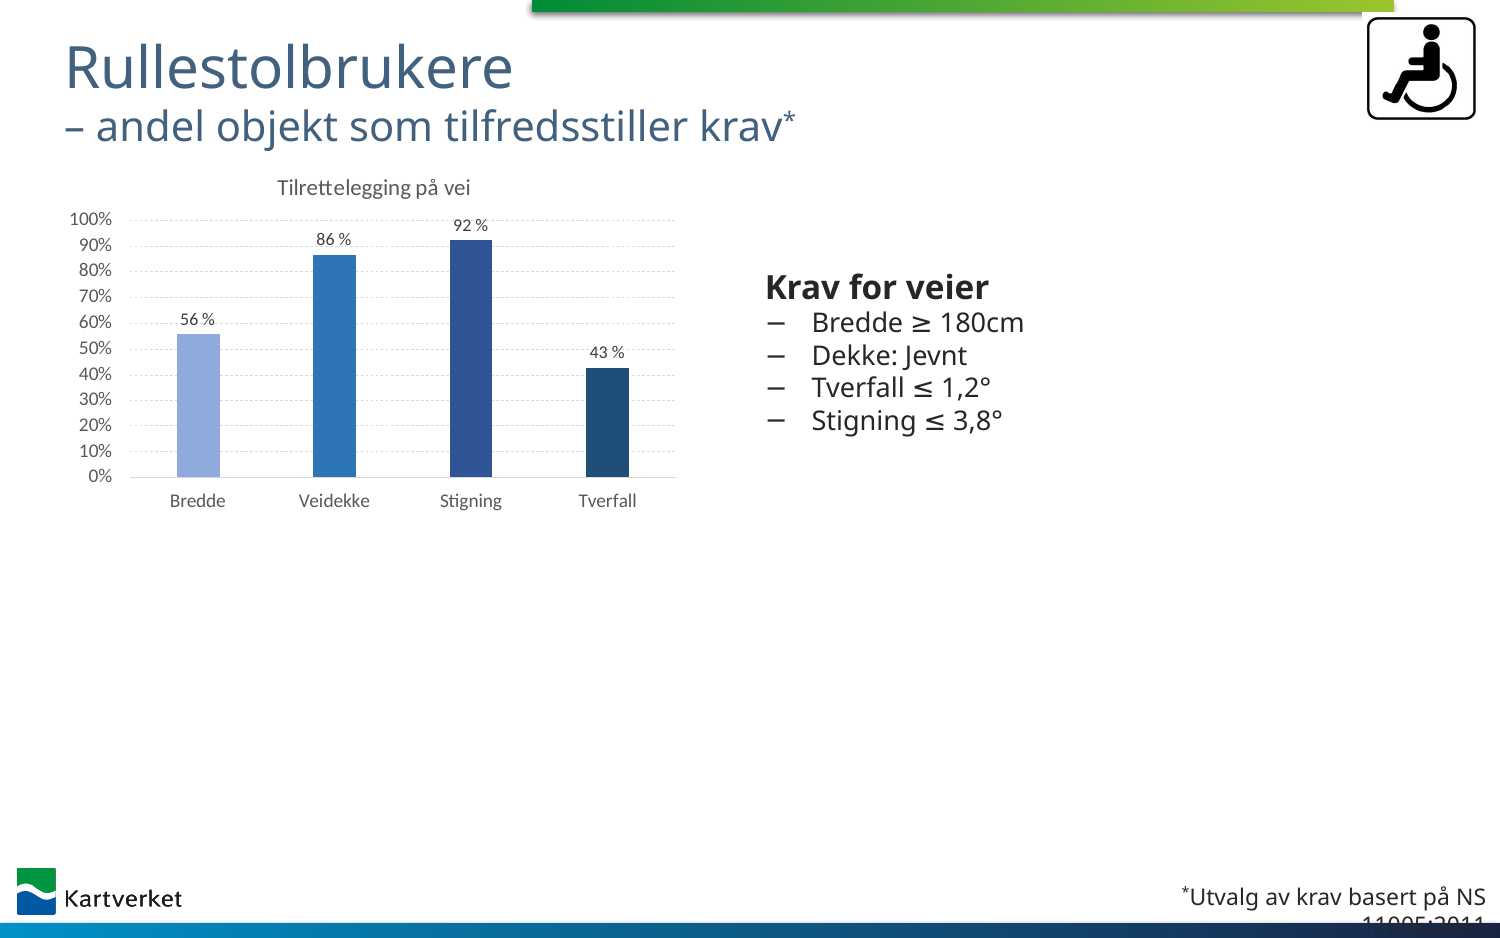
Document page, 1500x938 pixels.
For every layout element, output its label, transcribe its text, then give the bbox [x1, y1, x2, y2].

text_box Rullestolbrukere – andel objekt som tilfredsstiller krav* [49, 25, 1431, 158]
text_box *Utvalg av krav basert på NS 11005:2011 [1068, 873, 1500, 938]
text_box Krav for veier Bredde ≥ 180cm Dekke: Jevnt Tverfall ≤ 1,2° Stigning ≤ 3,8° [750, 258, 1234, 444]
picture [1362, 12, 1481, 126]
picture [62, 166, 687, 519]
